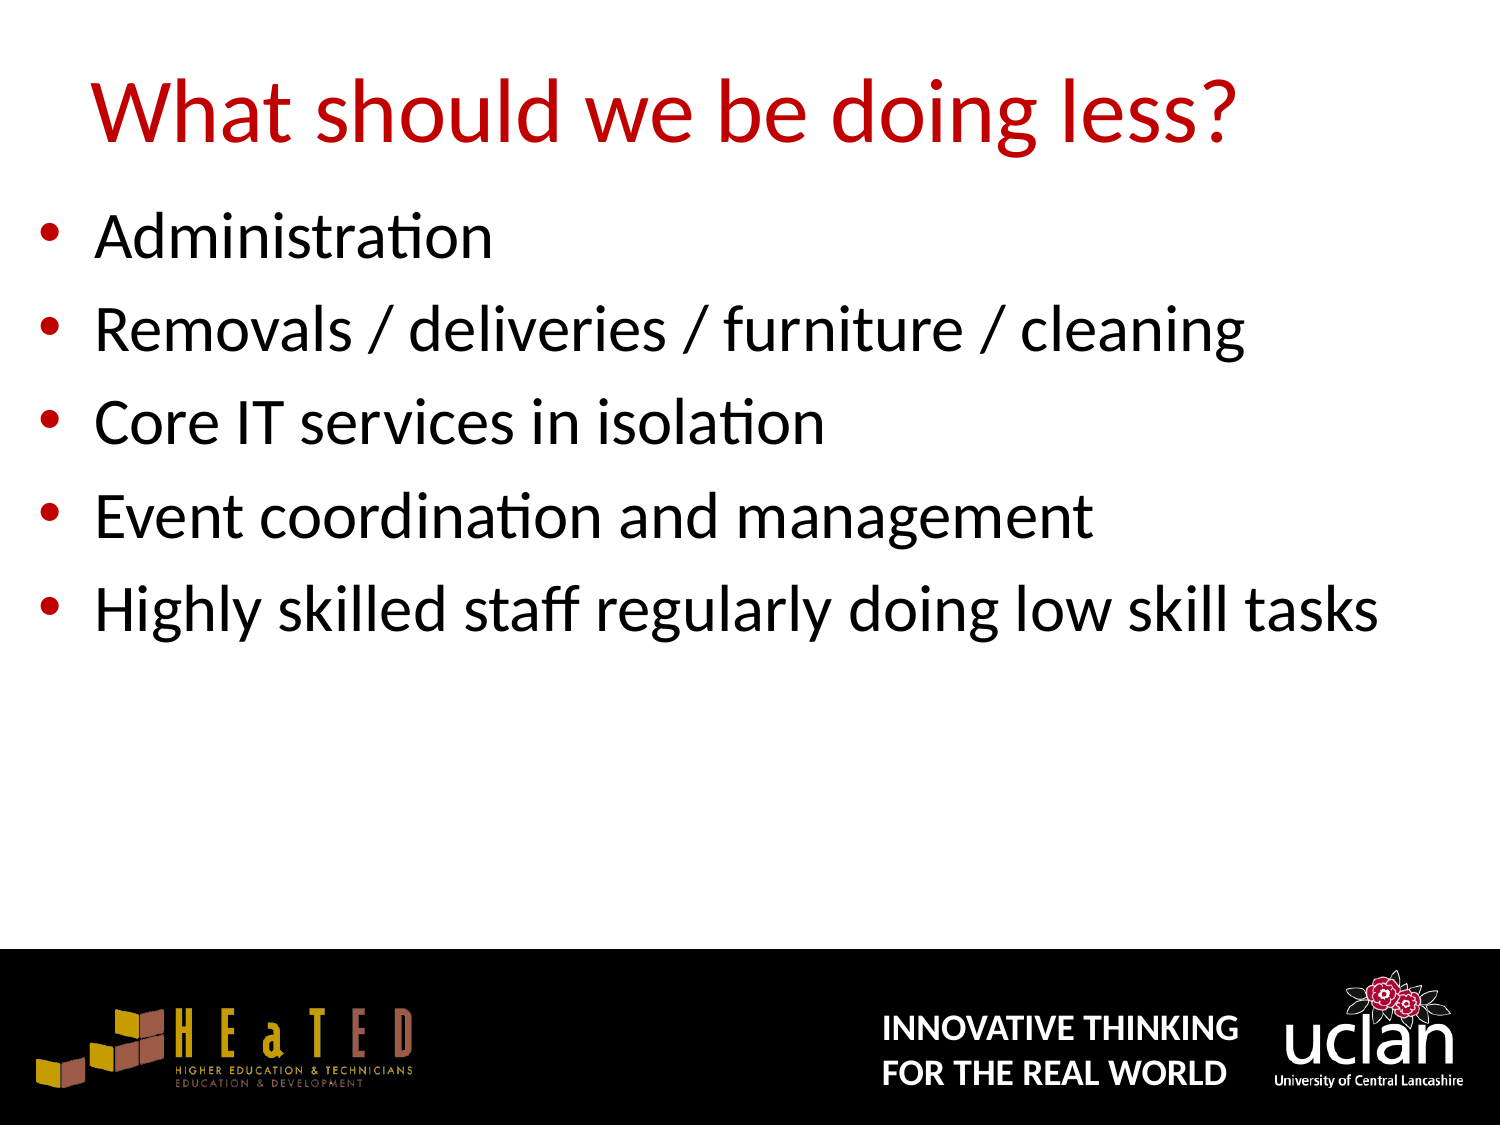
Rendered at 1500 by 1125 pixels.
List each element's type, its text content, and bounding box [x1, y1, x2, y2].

text_box Administration Removals / deliveries / furniture / cleaning Core IT services in isolation Event coordination and management Highly skilled staff regularly doing low skill tasks [23, 184, 1454, 935]
title What should we be doing less? [75, 11, 1425, 184]
picture [36, 1008, 412, 1088]
picture [1275, 969, 1463, 1088]
